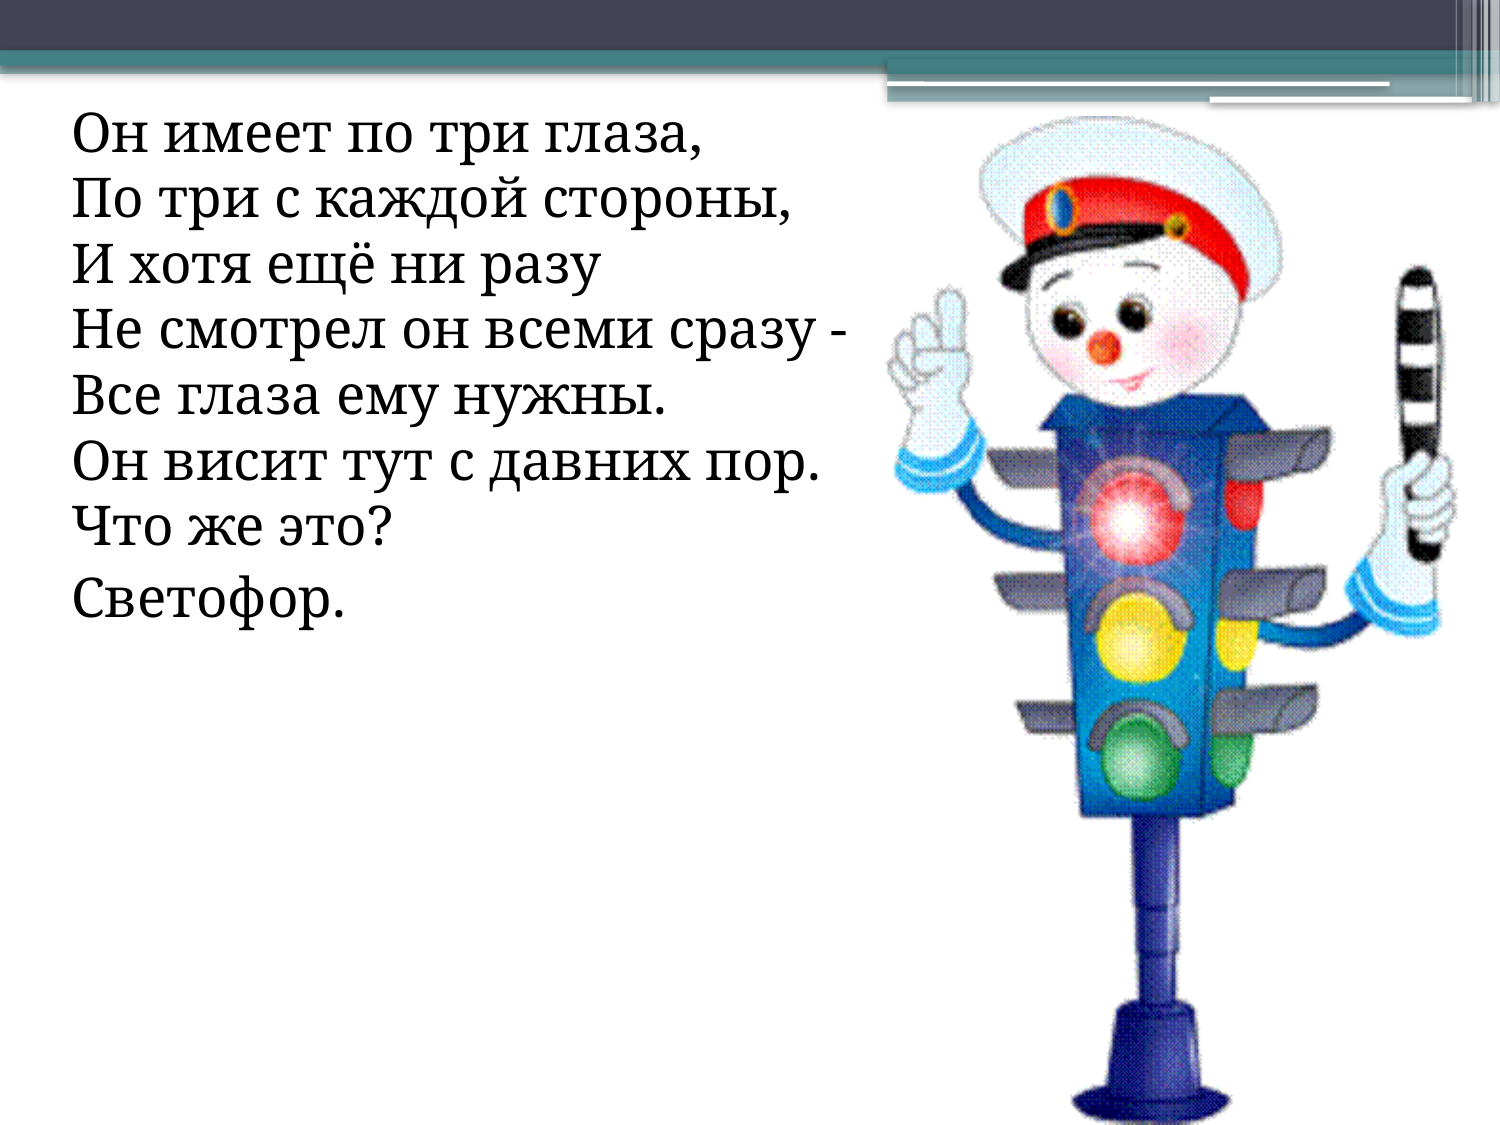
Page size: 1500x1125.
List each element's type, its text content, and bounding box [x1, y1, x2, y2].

list Он имеет по три глаза, По три с каждой стороны, И хотя ещё ни разу Не смотрел он всеми сразу - Все глаза ему нужны. Он висит тут с давних пор. Что же это? Светофор. [0, 90, 868, 665]
picture [867, 101, 1500, 1125]
